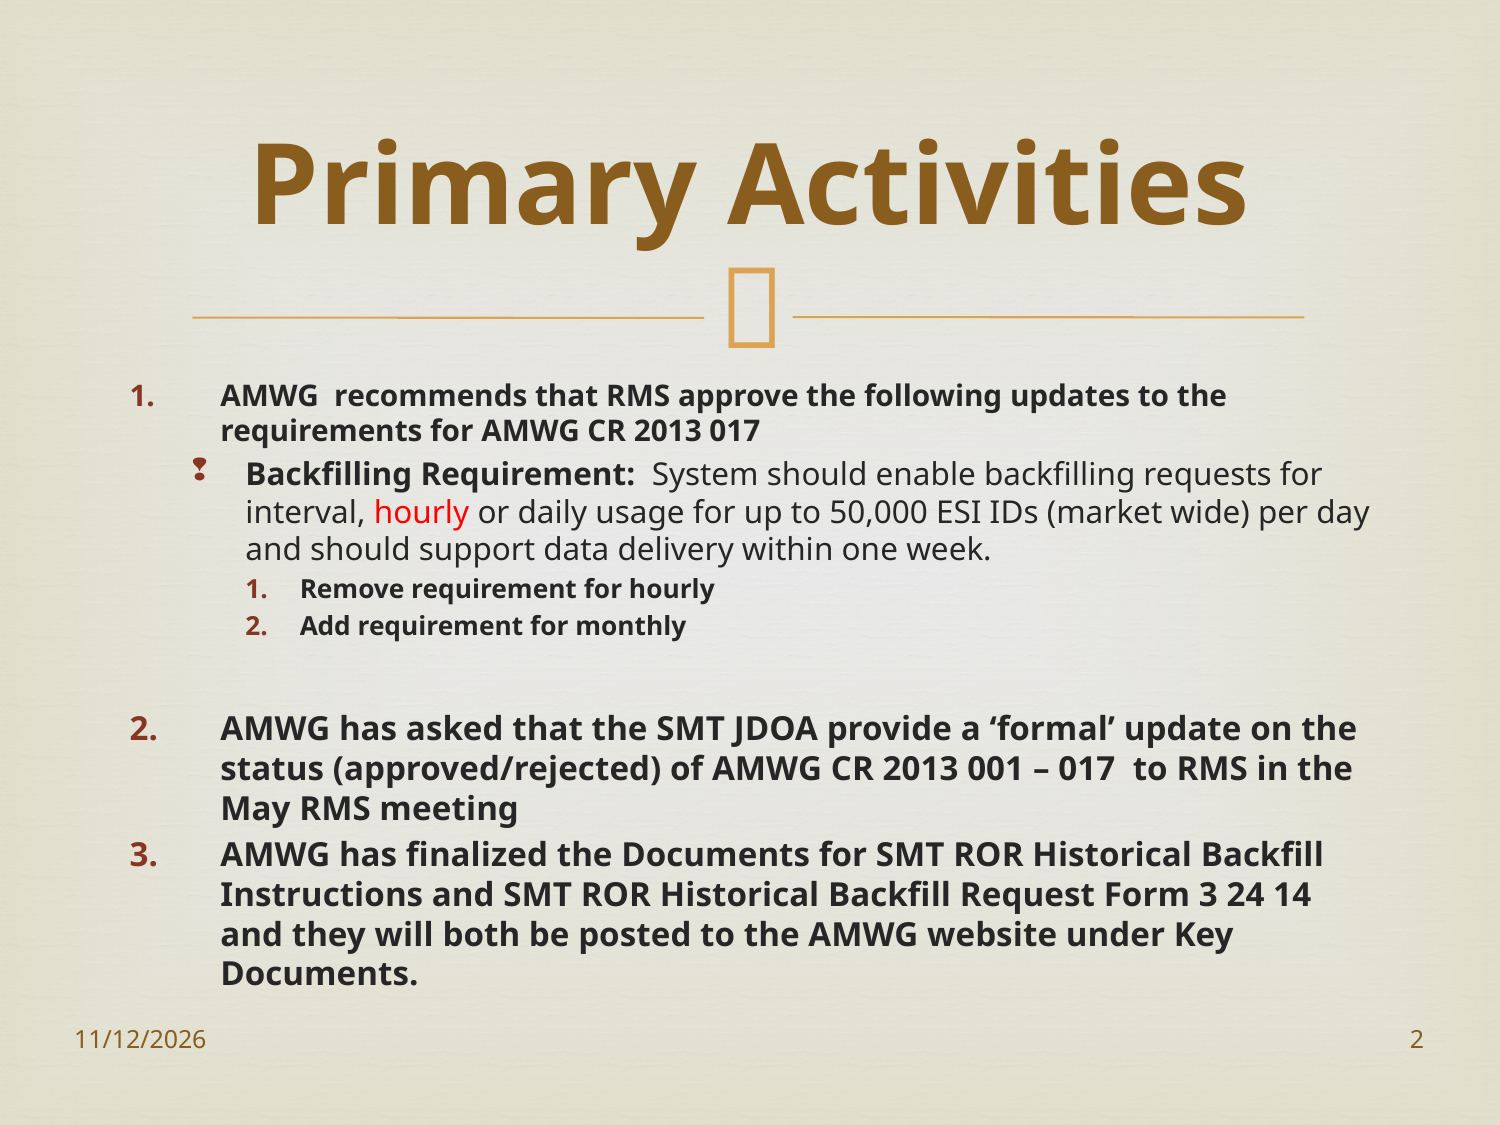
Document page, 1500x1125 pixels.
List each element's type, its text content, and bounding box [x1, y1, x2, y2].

title Primary Activities [112, 93, 1386, 267]
slide_number 2 [1089, 1010, 1440, 1071]
list AMWG recommends that RMS approve the following updates to the requirements for AMWG CR 2013 017 Backfilling Requirement: System should enable backfilling requests for interval, hourly or daily usage for up to 50,000 ESI IDs (market wide) per day and should support data delivery within one week. Remove requirement for hourly Add requirement for monthly AMWG has asked that the SMT JDOA provide a ‘formal’ update on the status (approved/rejected) of AMWG CR 2013 001 – 017 to RMS in the May RMS meeting AMWG has finalized the Documents for SMT ROR Historical Backfill Instructions and SMT ROR Historical Backfill Request Form 3 24 14 and they will both be posted to the AMWG website under Key Documents. [114, 368, 1386, 1005]
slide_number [59, 1010, 410, 1071]
